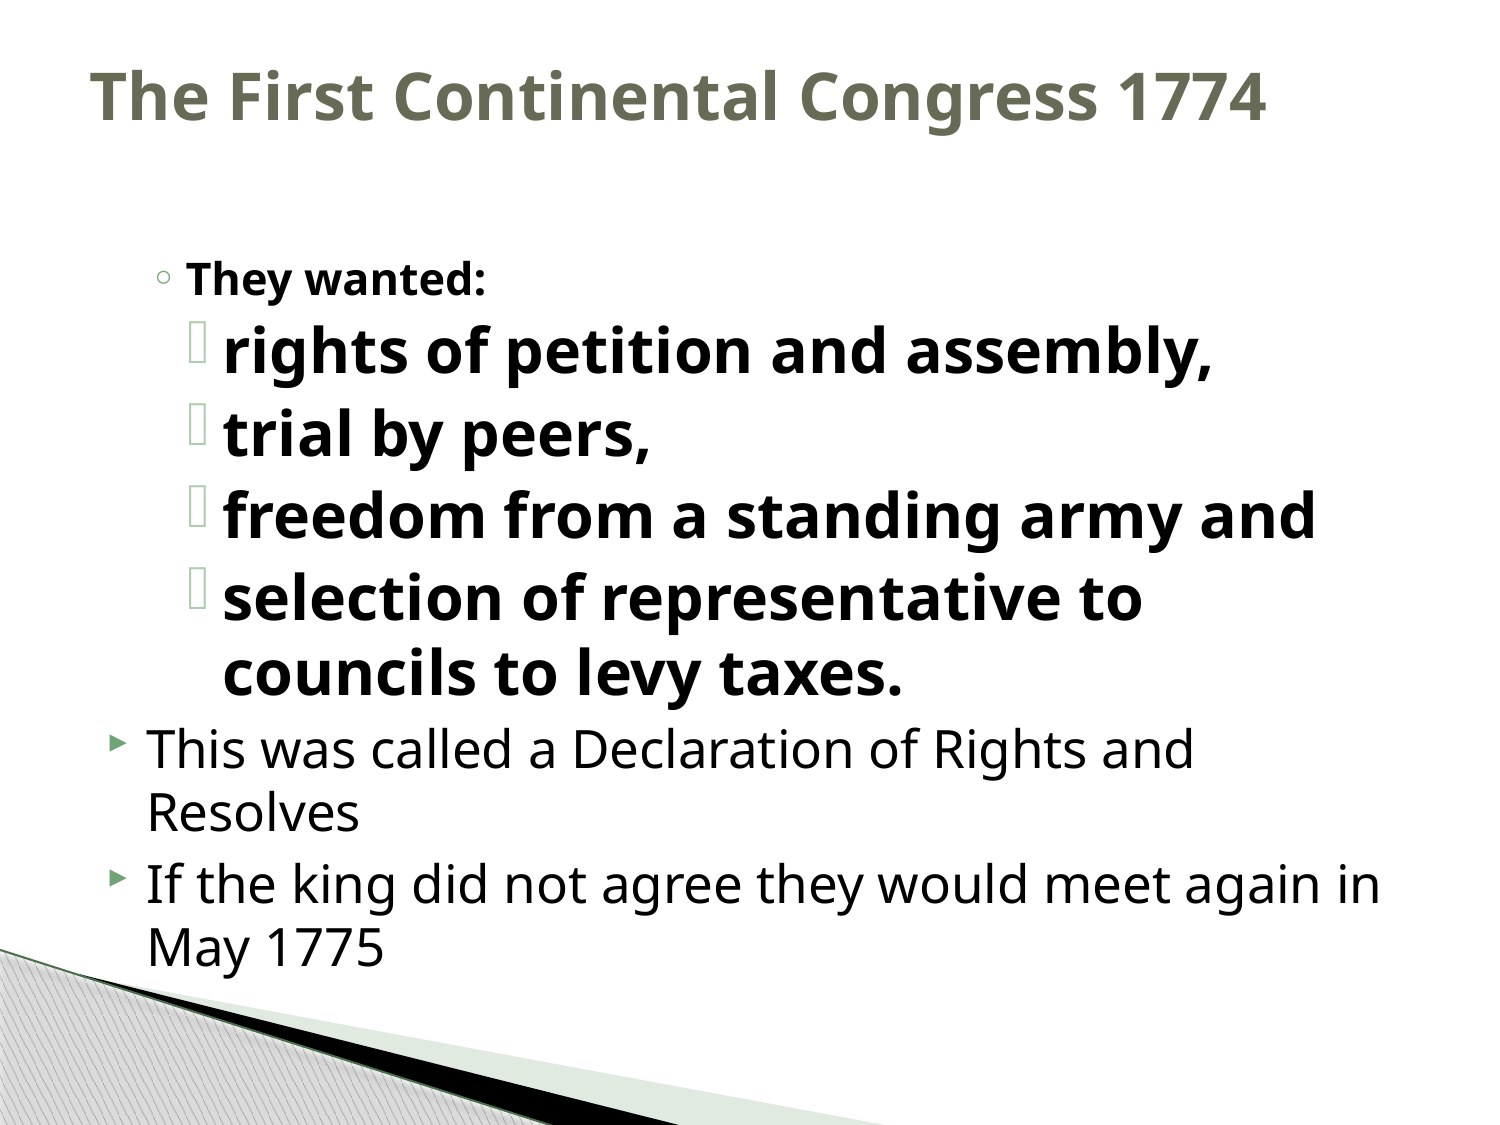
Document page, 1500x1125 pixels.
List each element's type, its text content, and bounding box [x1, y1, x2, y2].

title The First Continental Congress 1774 [75, 45, 1425, 233]
list They wanted: rights of petition and assembly, trial by peers, freedom from a standing army and selection of representative to councils to levy taxes. This was called a Declaration of Rights and Resolves If the king did not agree they would meet again in May 1775 [75, 243, 1425, 986]
